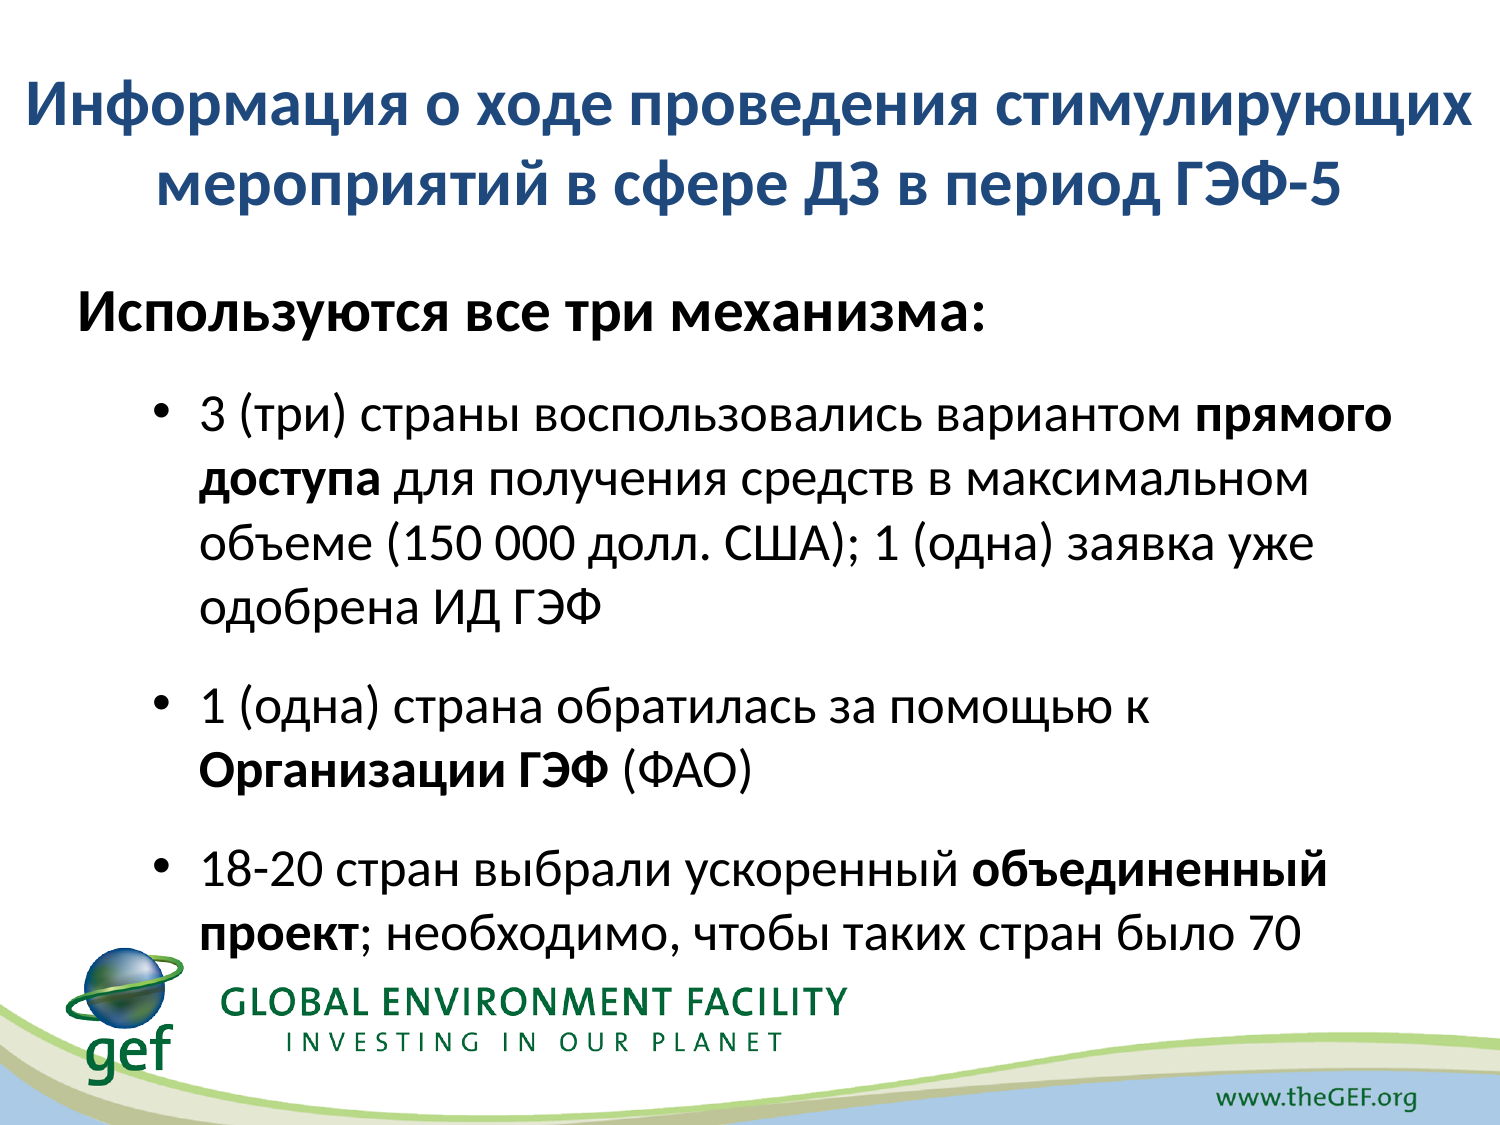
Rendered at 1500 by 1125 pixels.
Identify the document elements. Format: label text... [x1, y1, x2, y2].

title Информация о ходе проведения стимулирующих мероприятий в сфере ДЗ в период ГЭФ-5 [0, 44, 1500, 233]
text_box Используются все три механизма: 3 (три) страны воспользовались вариантом прямого доступа для получения средств в максимальном объеме (150 000 долл. США); 1 (одна) заявка уже одобрена ИД ГЭФ 1 (одна) страна обратилась за помощью к Организации ГЭФ (ФАО) 18-20 стран выбрали ускоренный объединенный проект; необходимо, чтобы таких стран было 70 [62, 262, 1463, 975]
picture [0, 920, 1500, 1125]
